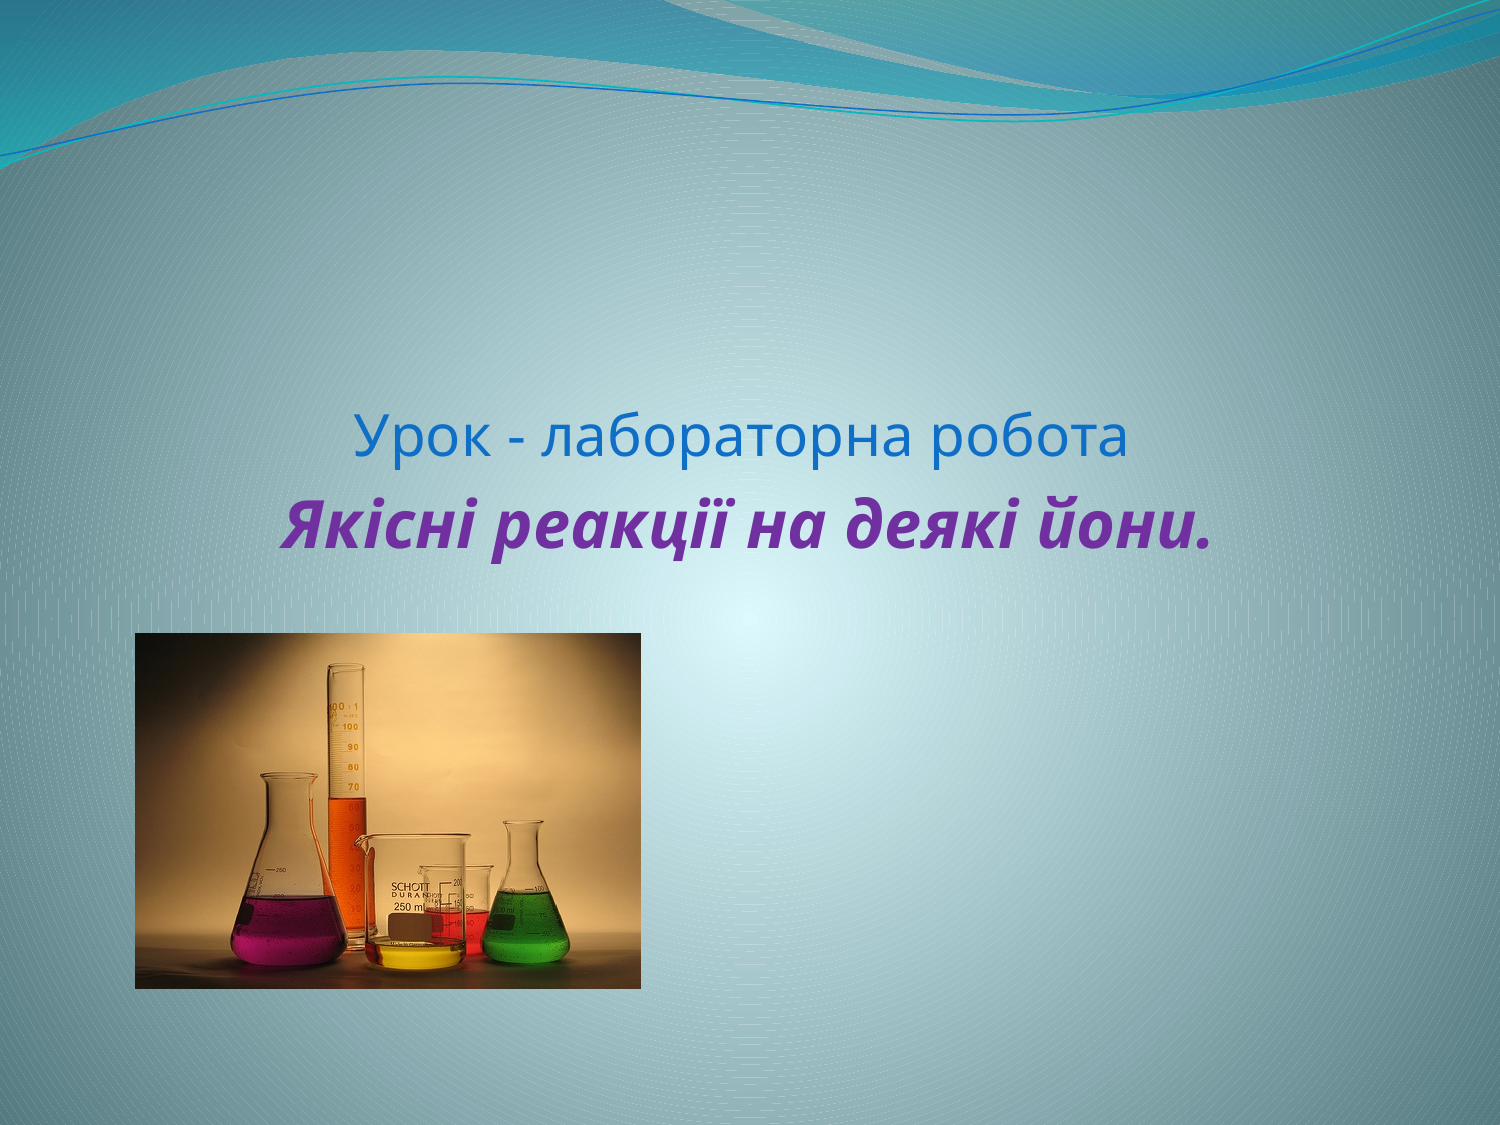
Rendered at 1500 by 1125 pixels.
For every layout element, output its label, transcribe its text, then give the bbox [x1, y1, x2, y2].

list Урок - лабораторна робота Якісні реакції на деякі йони. [75, 314, 1425, 1035]
title [75, 66, 1425, 303]
picture [135, 633, 642, 989]
